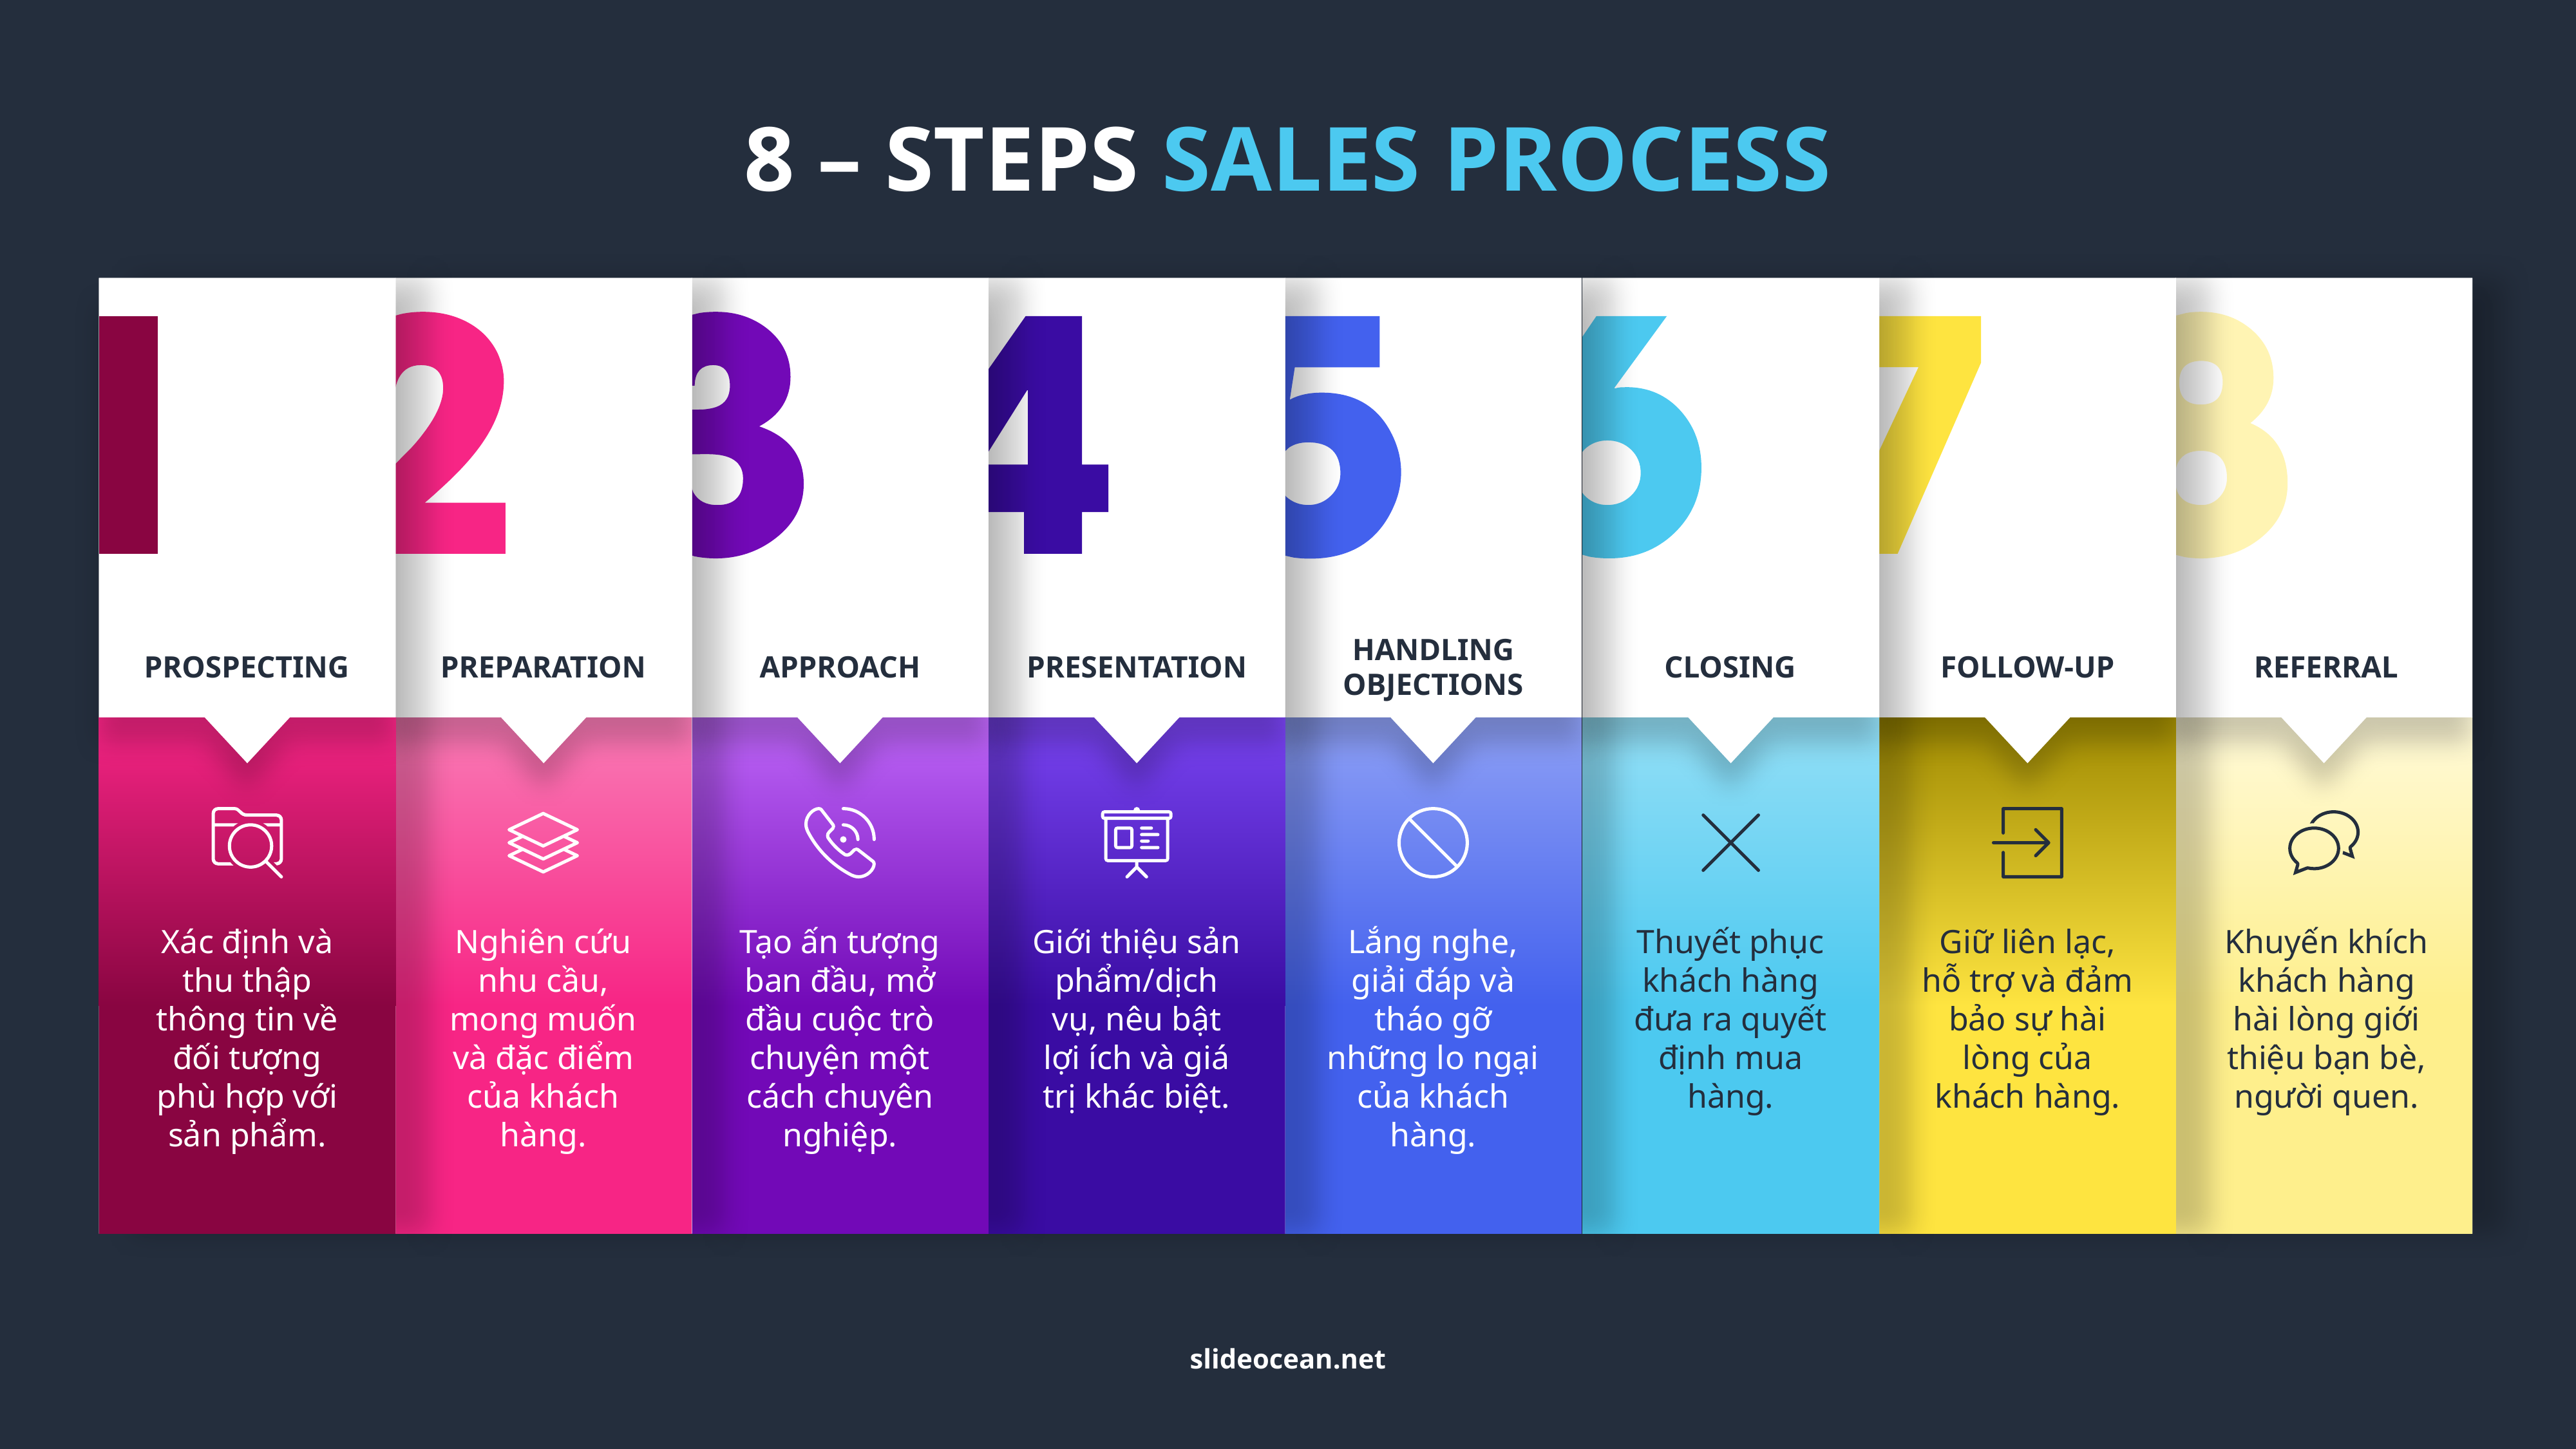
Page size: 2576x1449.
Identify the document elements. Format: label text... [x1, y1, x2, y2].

text_box [741, 315, 804, 556]
text_box [227, 823, 283, 879]
text_box Xác định và thu thập thông tin về đối tượng phù hợp với sản phẩm. [130, 916, 364, 1158]
text_box [99, 316, 158, 554]
text_box [2309, 810, 2360, 859]
text_box [1101, 807, 1173, 879]
text_box [1032, 752, 1286, 1235]
text_box [1991, 828, 2050, 858]
text_box [1334, 393, 1401, 556]
text_box PROSPECTING [99, 643, 395, 688]
text_box [1701, 813, 1761, 872]
text_box [1328, 277, 1583, 765]
text_box Nghiên cứu nhu cầu, mong muốn và đặc điểm của khách hàng. [444, 916, 660, 1158]
text_box PREPARATION [444, 643, 691, 688]
text_box REFERRAL [2225, 643, 2474, 688]
text_box [1624, 752, 1880, 1235]
text_box [1037, 316, 1109, 554]
text_box [2220, 752, 2474, 1235]
text_box [2219, 277, 2474, 643]
text_box [439, 752, 693, 1235]
text_box [2002, 807, 2063, 879]
text_box APPROACH [741, 643, 988, 688]
text_box [734, 277, 990, 765]
text_box [1397, 807, 1469, 879]
text_box Lắng nghe, giải đáp và tháo gỡ những lo ngại của khách hàng. [1334, 916, 1550, 1158]
text_box Khuyến khích khách hàng hài lòng giới thiệu bạn bè, người quen. [2225, 916, 2443, 1119]
text_box [1329, 753, 1582, 1235]
text_box Thuyết phục khách hàng đưa ra quyết định mua hàng. [1630, 916, 1848, 1119]
text_box Giới thiệu sản phẩm/dịch vụ, nêu bật lợi ích và giá trị khác biệt. [1037, 916, 1254, 1119]
text_box [2225, 688, 2474, 765]
text_box [1624, 277, 1880, 765]
text_box [2288, 826, 2340, 875]
text_box Giữ liên lạc, hỗ trợ và đảm bảo sự hài lòng của khách hàng. [1927, 916, 2145, 1119]
text_box 8 – STEPS SALES PROCESS [734, 97, 1842, 214]
text_box [735, 753, 989, 1235]
text_box [438, 277, 694, 765]
text_box CLOSING [1630, 643, 1878, 688]
text_box Tạo ấn tượng ban đầu, mở đầu cuộc trò chuyện một cách chuyên nghiệp. [741, 916, 957, 1158]
text_box PRESENTATION [1037, 643, 1285, 688]
text_box [97, 277, 397, 765]
text_box [1922, 753, 2177, 1235]
text_box [1630, 316, 1667, 367]
text_box [804, 807, 876, 879]
text_box [1630, 387, 1701, 556]
text_box [1334, 316, 1380, 368]
text_box FOLLOW-UP [1927, 643, 2175, 688]
text_box [444, 502, 506, 554]
text_box HANDLING OBJECTIONS [1334, 625, 1581, 706]
text_box [1927, 316, 1982, 486]
text_box [2225, 315, 2288, 556]
text_box [211, 807, 283, 866]
text_box [1031, 277, 1287, 765]
text_box [1921, 277, 2177, 765]
text_box [98, 752, 397, 1235]
text_box [444, 314, 504, 486]
text_box [507, 811, 580, 874]
text_box slideocean.net [1180, 1337, 1396, 1379]
